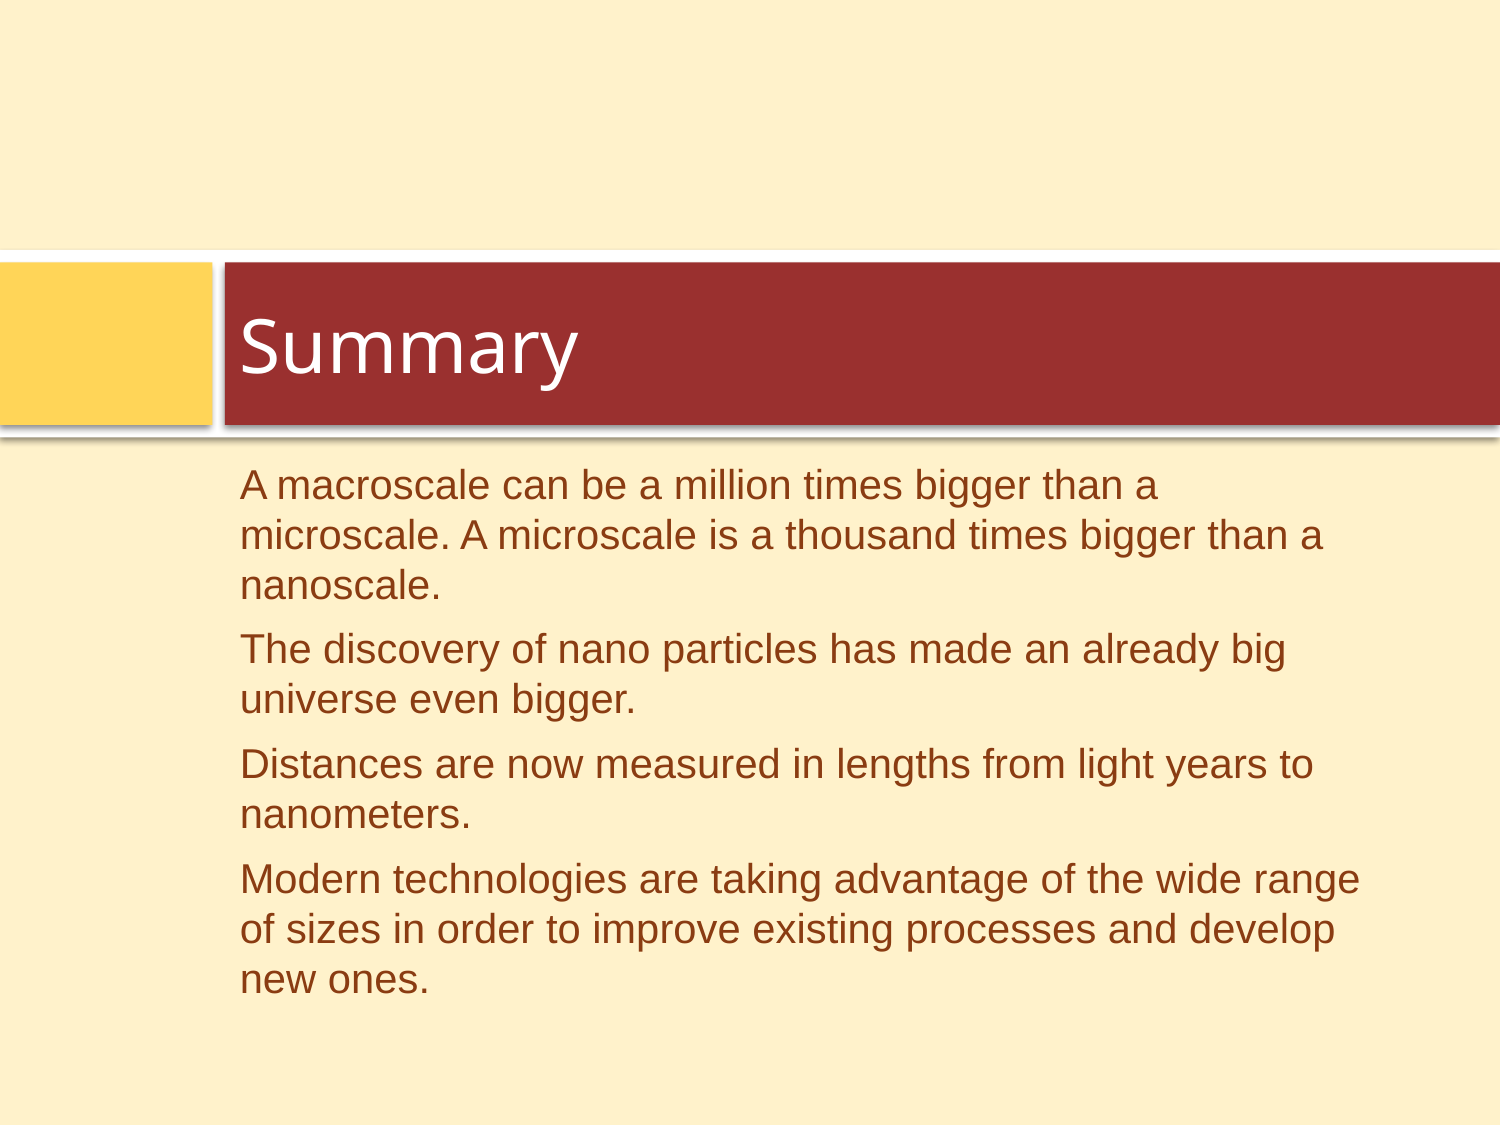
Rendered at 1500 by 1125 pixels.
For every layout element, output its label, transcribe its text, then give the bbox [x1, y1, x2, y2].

title Summary [225, 262, 1475, 425]
list A macroscale can be a million times bigger than a microscale. A microscale is a thousand times bigger than a nanoscale. The discovery of nano particles has made an already big universe even bigger. Distances are now measured in lengths from light years to nanometers. Modern technologies are taking advantage of the wide range of sizes in order to improve existing processes and develop new ones. [225, 450, 1394, 1090]
